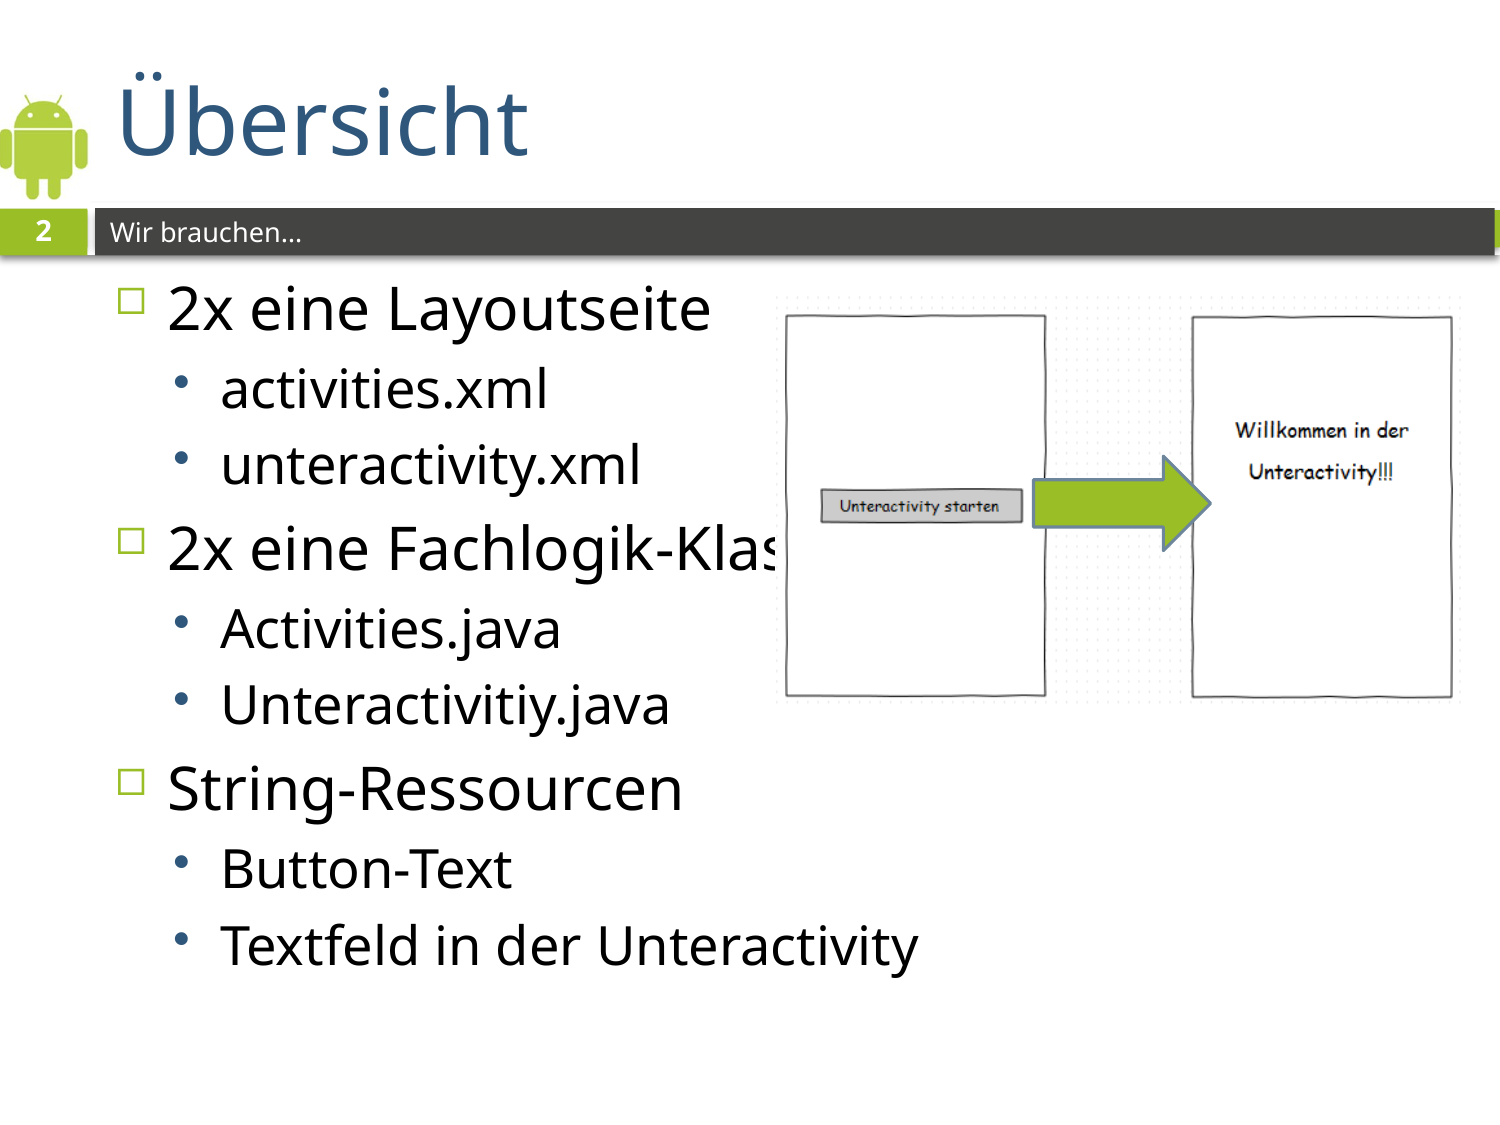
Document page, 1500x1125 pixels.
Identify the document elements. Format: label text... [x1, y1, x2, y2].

picture [0, 89, 91, 205]
picture [775, 290, 1462, 705]
subtitle Wir brauchen… [95, 208, 1495, 256]
list 2x eine Layoutseite activities.xml unteractivity.xml 2x eine Fachlogik-Klasse Activities.java Unteractivitiy.java String-Ressourcen Button-Text Textfeld in der Unteractivity [100, 262, 1438, 1000]
title Übersicht [100, 37, 1438, 200]
slide_number 2 [0, 208, 88, 256]
